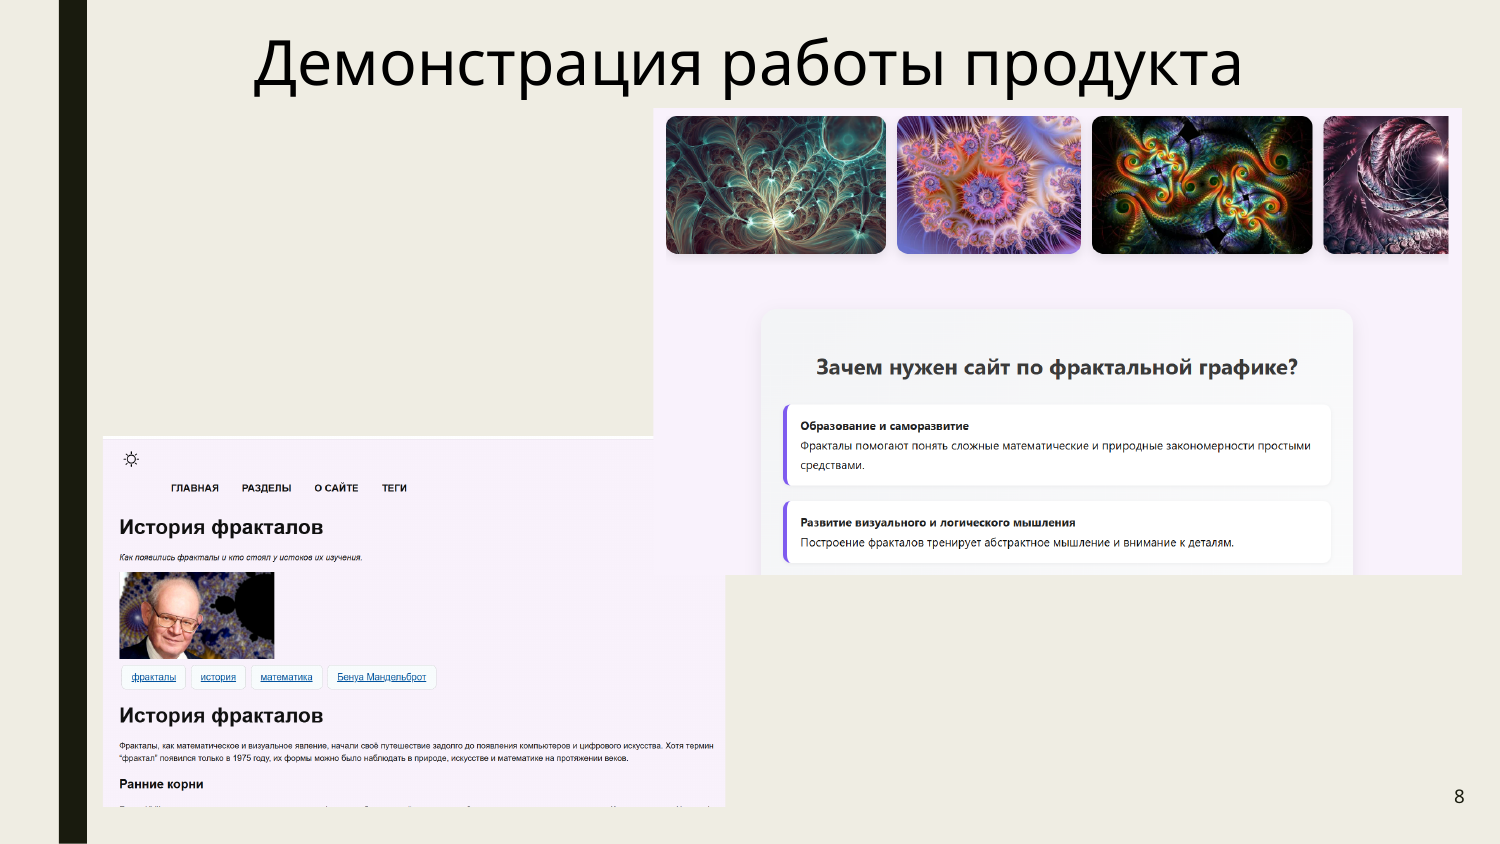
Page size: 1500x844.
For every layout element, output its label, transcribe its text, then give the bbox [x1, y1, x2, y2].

picture [102, 108, 1462, 807]
slide_number 8 [1389, 764, 1480, 830]
list Демонстрация работы продукта [51, 14, 1449, 575]
